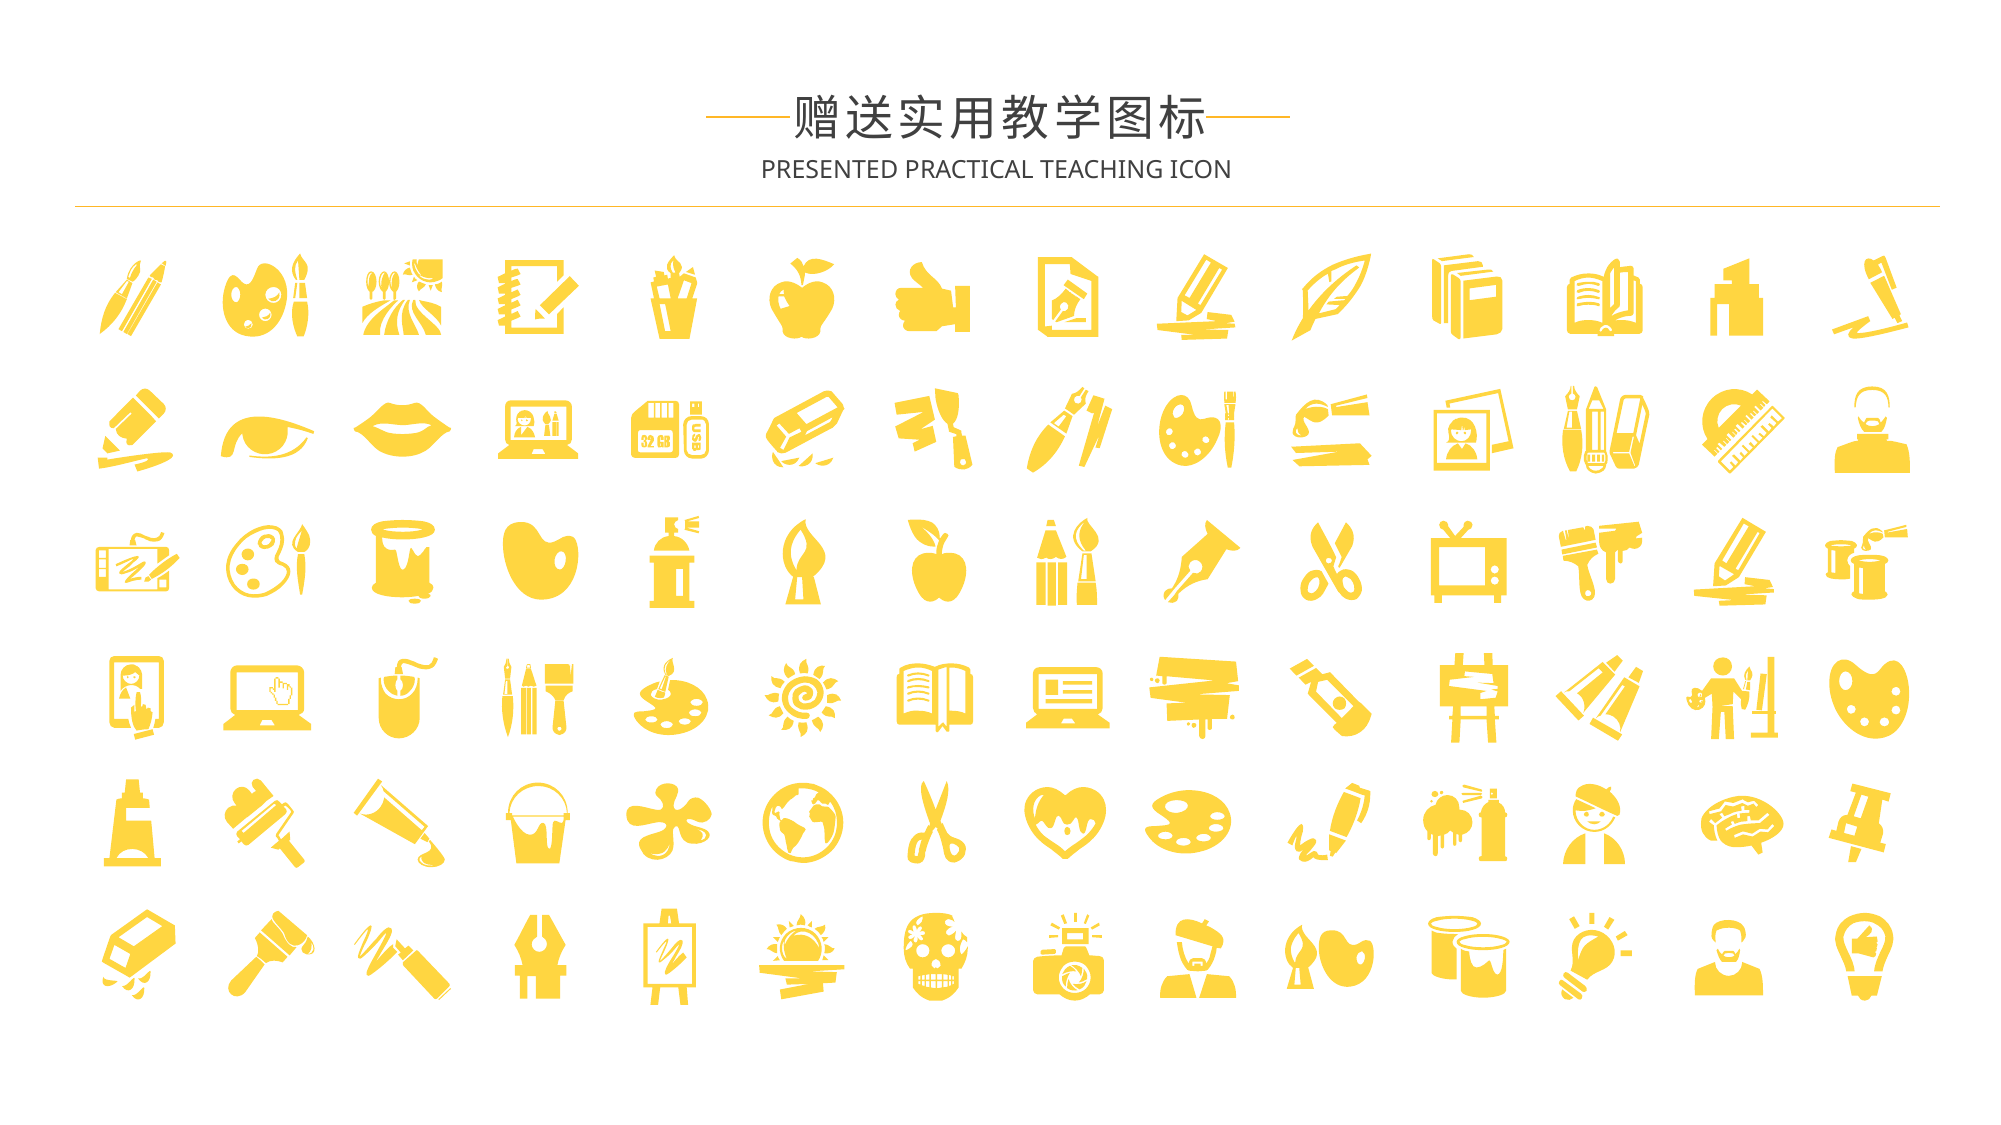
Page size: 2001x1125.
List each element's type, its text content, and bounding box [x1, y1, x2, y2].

text_box [505, 782, 570, 864]
text_box [539, 276, 579, 315]
text_box [544, 664, 574, 684]
text_box [821, 937, 829, 943]
text_box [1175, 919, 1224, 972]
text_box [1291, 443, 1372, 467]
text_box PRESENTED PRACTICAL TEACHING ICON [710, 146, 1290, 191]
text_box [896, 663, 974, 733]
text_box [1439, 653, 1509, 743]
text_box [1583, 386, 1608, 474]
text_box [103, 779, 161, 867]
text_box [1199, 974, 1237, 998]
text_box [1300, 569, 1329, 601]
text_box [228, 910, 315, 997]
text_box [1713, 517, 1766, 587]
text_box [934, 388, 973, 470]
text_box [1718, 405, 1785, 474]
text_box [781, 716, 794, 730]
text_box [135, 388, 166, 419]
text_box [222, 263, 288, 337]
text_box [224, 778, 274, 829]
text_box [1083, 914, 1090, 924]
text_box [292, 524, 311, 552]
text_box [514, 914, 567, 999]
text_box [1433, 409, 1490, 471]
text_box [1060, 914, 1068, 924]
text_box [1423, 790, 1473, 857]
text_box [1825, 540, 1857, 580]
text_box [1160, 974, 1197, 998]
text_box [1073, 517, 1099, 552]
text_box [776, 924, 787, 936]
text_box [1289, 658, 1314, 676]
text_box [796, 914, 806, 926]
text_box [783, 662, 796, 679]
text_box [1026, 667, 1110, 729]
text_box [1291, 253, 1372, 341]
text_box [771, 676, 785, 689]
text_box [788, 921, 794, 928]
text_box [769, 257, 835, 339]
text_box [827, 693, 842, 704]
text_box [903, 912, 968, 1001]
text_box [362, 259, 444, 335]
text_box [1036, 562, 1046, 605]
text_box [798, 722, 808, 737]
text_box [1450, 274, 1461, 340]
text_box [1430, 520, 1507, 603]
text_box [292, 301, 309, 337]
text_box [1750, 656, 1778, 738]
text_box [102, 976, 118, 987]
text_box [1603, 917, 1615, 930]
text_box [1572, 783, 1621, 832]
text_box [1285, 924, 1317, 989]
text_box [824, 944, 835, 954]
text_box [1700, 795, 1784, 855]
text_box [99, 260, 142, 335]
text_box [1563, 833, 1586, 865]
text_box [690, 401, 702, 415]
text_box [633, 657, 709, 736]
text_box [684, 515, 700, 534]
text_box [1561, 542, 1599, 601]
text_box [354, 925, 452, 1000]
text_box [1345, 782, 1371, 824]
text_box [1298, 667, 1372, 737]
text_box [293, 282, 298, 299]
text_box [1050, 386, 1089, 434]
text_box [1620, 950, 1632, 957]
text_box [1329, 834, 1346, 857]
text_box [895, 262, 970, 332]
text_box [772, 937, 780, 943]
text_box [1847, 976, 1882, 1001]
text_box [1445, 388, 1514, 454]
text_box [1562, 385, 1583, 472]
text_box [130, 692, 155, 740]
text_box [299, 282, 308, 299]
text_box [1599, 521, 1643, 584]
text_box [1456, 934, 1510, 998]
text_box [894, 395, 937, 452]
text_box [220, 416, 315, 458]
text_box [1713, 657, 1733, 676]
text_box [1861, 524, 1908, 551]
text_box [1615, 930, 1628, 941]
text_box [814, 924, 826, 936]
text_box [766, 944, 778, 954]
text_box [1569, 916, 1580, 929]
text_box [1156, 254, 1236, 340]
text_box [1292, 399, 1329, 438]
text_box [811, 716, 824, 733]
text_box [1287, 823, 1328, 862]
text_box [1603, 833, 1626, 865]
text_box [1716, 948, 1741, 962]
text_box [1046, 519, 1056, 527]
text_box [1163, 519, 1241, 603]
text_box [781, 665, 839, 719]
text_box [764, 692, 780, 703]
text_box [1854, 386, 1890, 408]
text_box [296, 554, 306, 595]
text_box [545, 685, 573, 736]
text_box [1558, 525, 1596, 547]
text_box [291, 253, 308, 280]
text_box [631, 400, 680, 458]
text_box [226, 525, 291, 598]
text_box [1710, 258, 1764, 336]
text_box [1033, 946, 1104, 1001]
text_box [1159, 394, 1221, 466]
text_box [1062, 928, 1089, 945]
text_box [907, 519, 967, 602]
text_box [1024, 787, 1107, 859]
text_box [1037, 257, 1099, 337]
text_box [822, 955, 829, 961]
text_box [1329, 791, 1361, 838]
text_box [1047, 562, 1056, 606]
text_box [1457, 269, 1494, 276]
text_box [1589, 666, 1644, 741]
text_box [1078, 395, 1113, 468]
text_box [1850, 554, 1889, 600]
text_box [772, 452, 800, 468]
text_box [1432, 258, 1442, 324]
text_box [1461, 784, 1483, 803]
text_box [1050, 922, 1061, 930]
text_box [1149, 656, 1239, 740]
text_box [502, 522, 579, 600]
text_box [95, 532, 180, 592]
text_box [779, 927, 822, 961]
text_box [643, 908, 696, 1005]
text_box [1834, 433, 1910, 473]
text_box [772, 956, 780, 961]
text_box [1555, 655, 1623, 721]
text_box [122, 977, 135, 991]
text_box [683, 416, 709, 459]
text_box [109, 656, 164, 728]
text_box [1558, 972, 1587, 1000]
text_box [1857, 416, 1887, 432]
text_box [1026, 424, 1065, 473]
text_box [798, 453, 813, 467]
text_box [1224, 404, 1236, 421]
text_box [118, 260, 167, 337]
text_box [1702, 389, 1770, 457]
text_box [383, 657, 438, 696]
text_box [1711, 919, 1746, 943]
text_box [649, 555, 695, 608]
text_box [1463, 276, 1503, 339]
text_box [501, 696, 514, 738]
text_box [907, 781, 966, 864]
text_box [249, 437, 308, 459]
text_box [503, 658, 513, 695]
text_box [1835, 912, 1894, 972]
text_box [1428, 915, 1482, 980]
text_box [1437, 254, 1474, 262]
text_box [1589, 912, 1595, 924]
text_box 赠送实用教学图标 [775, 71, 1226, 146]
text_box [1693, 577, 1774, 606]
text_box [650, 255, 698, 339]
text_box [223, 665, 312, 731]
text_box [1224, 422, 1235, 468]
text_box [1076, 553, 1098, 605]
text_box [1832, 255, 1909, 339]
text_box [498, 400, 579, 459]
text_box [97, 452, 174, 472]
text_box [1570, 929, 1615, 980]
text_box [102, 435, 120, 454]
text_box [378, 677, 420, 739]
text_box [1566, 258, 1643, 337]
text_box [626, 783, 712, 860]
text_box [236, 800, 305, 868]
text_box [1058, 562, 1068, 605]
text_box [782, 519, 826, 605]
text_box [1145, 790, 1232, 854]
text_box [1330, 394, 1370, 416]
text_box [521, 664, 537, 735]
text_box [799, 658, 809, 674]
text_box [815, 457, 834, 466]
text_box [653, 517, 690, 551]
text_box [1318, 930, 1374, 987]
text_box [768, 706, 784, 718]
text_box [762, 782, 844, 863]
text_box [1478, 788, 1508, 862]
text_box [353, 402, 452, 457]
text_box [1694, 961, 1764, 996]
text_box [1310, 522, 1362, 601]
text_box [765, 390, 845, 454]
text_box [353, 778, 445, 868]
text_box [1828, 783, 1891, 863]
text_box [138, 970, 151, 983]
text_box [109, 397, 157, 446]
text_box [371, 519, 435, 604]
text_box [759, 965, 845, 1000]
text_box [1224, 391, 1237, 403]
text_box [497, 260, 564, 334]
text_box [1686, 666, 1753, 740]
text_box [1090, 922, 1100, 930]
text_box [1443, 261, 1483, 324]
text_box [1829, 659, 1910, 739]
text_box [1037, 530, 1067, 560]
text_box [131, 987, 145, 1000]
text_box [1609, 394, 1650, 469]
text_box [101, 909, 176, 978]
